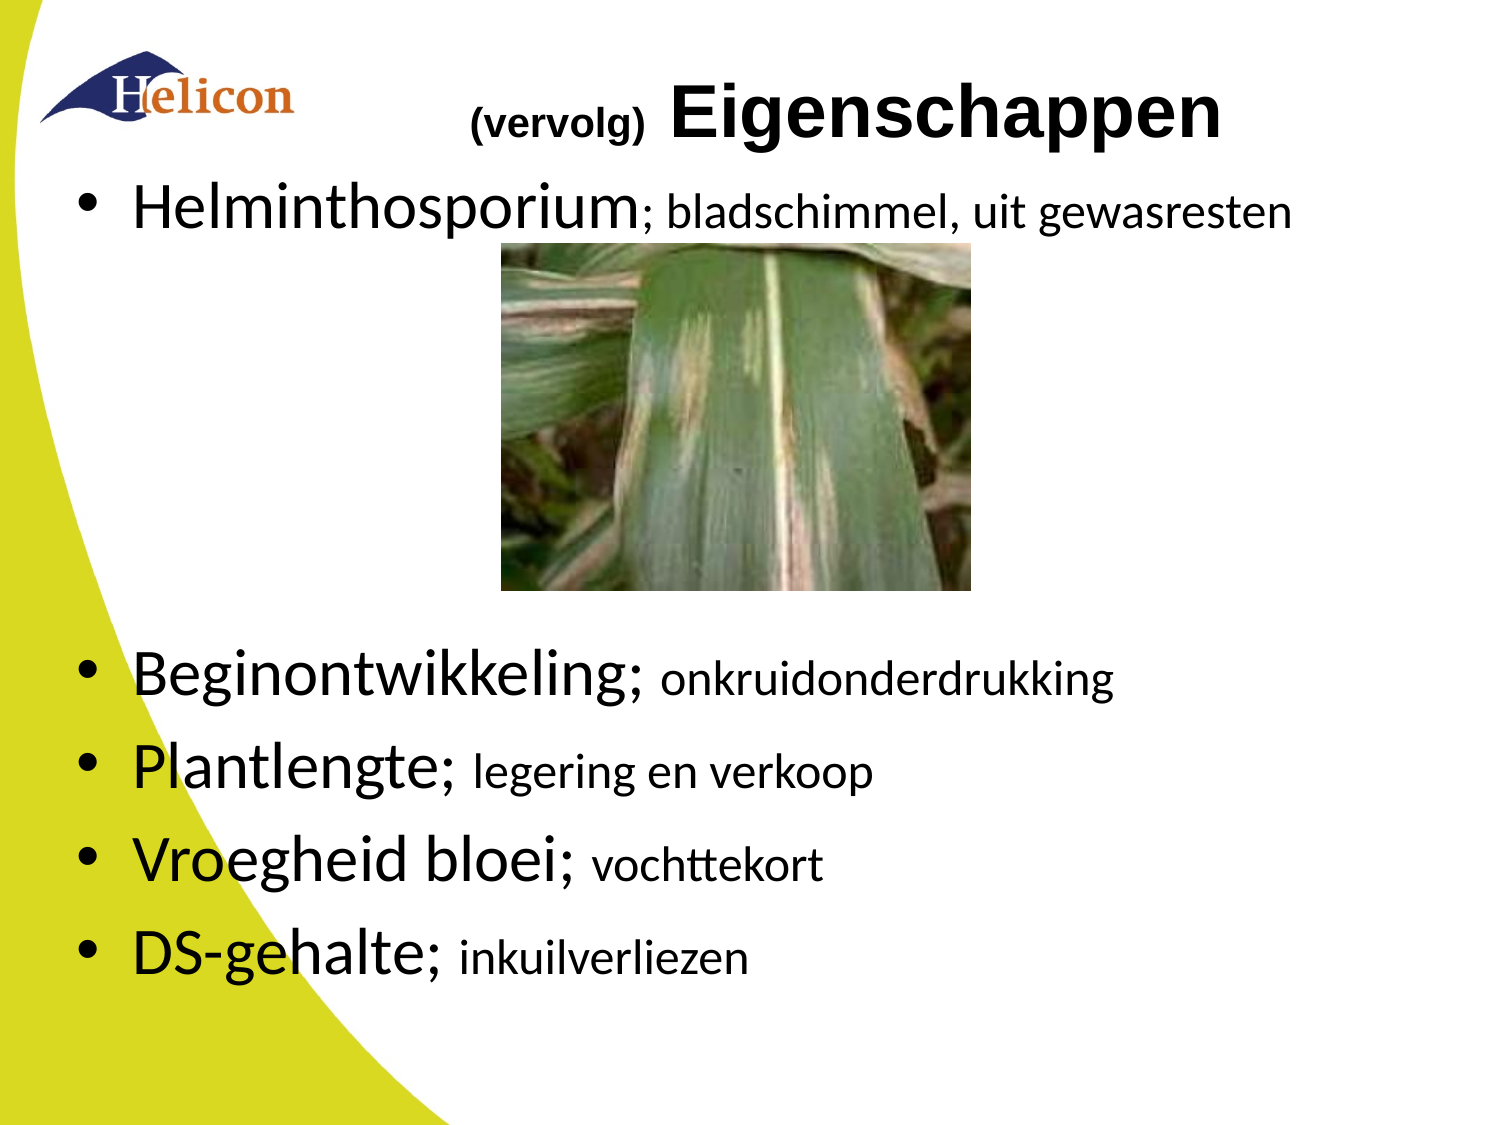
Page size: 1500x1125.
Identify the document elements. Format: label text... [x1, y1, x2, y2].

picture [0, 0, 1500, 1125]
title (vervolg) Eigenschappen [454, 58, 1500, 151]
list Helminthosporium; bladschimmel, uit gewasresten Beginontwikkeling; onkruidonderdrukking Plantlengte; legering en verkoop Vroegheid bloei; vochttekort DS-gehalte; inkuilverliezen [61, 154, 1412, 1027]
